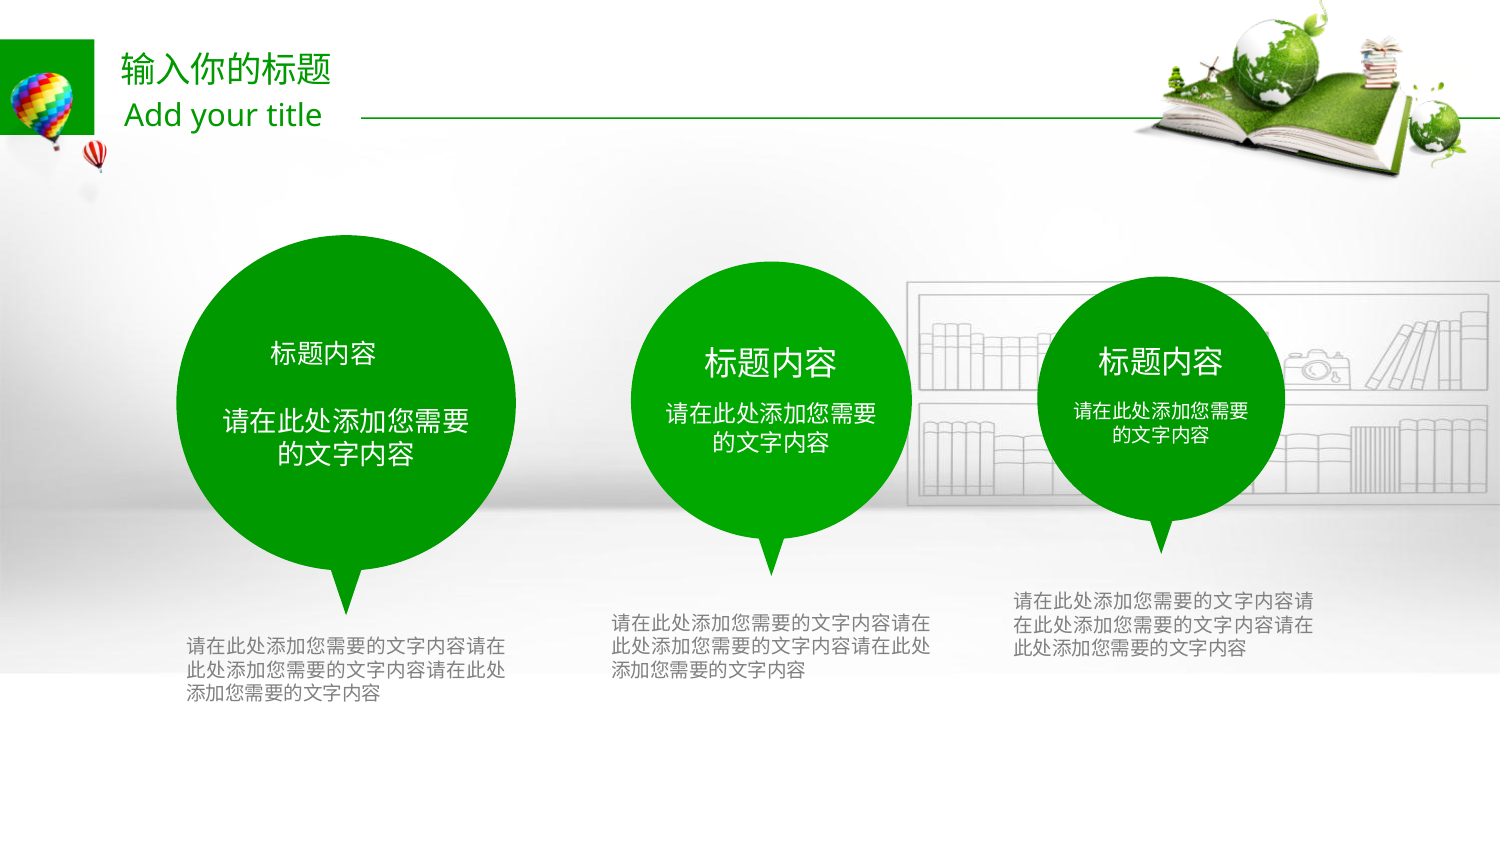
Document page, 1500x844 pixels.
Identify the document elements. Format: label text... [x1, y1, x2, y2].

text_box 请在此处添加您需要的文字内容请在此处添加您需要的文字内容请在此处添加您需要的文字内容 [171, 626, 521, 712]
text_box 请在此处添加您需要的文字内容请在此处添加您需要的文字内容请在此处添加您需要的文字内容 [596, 603, 947, 689]
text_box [176, 234, 517, 616]
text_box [1037, 276, 1286, 555]
picture [0, 0, 1500, 844]
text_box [630, 261, 913, 577]
text_box 请在此处添加您需要的文字内容请在此处添加您需要的文字内容请在此处添加您需要的文字内容 [998, 581, 1329, 667]
